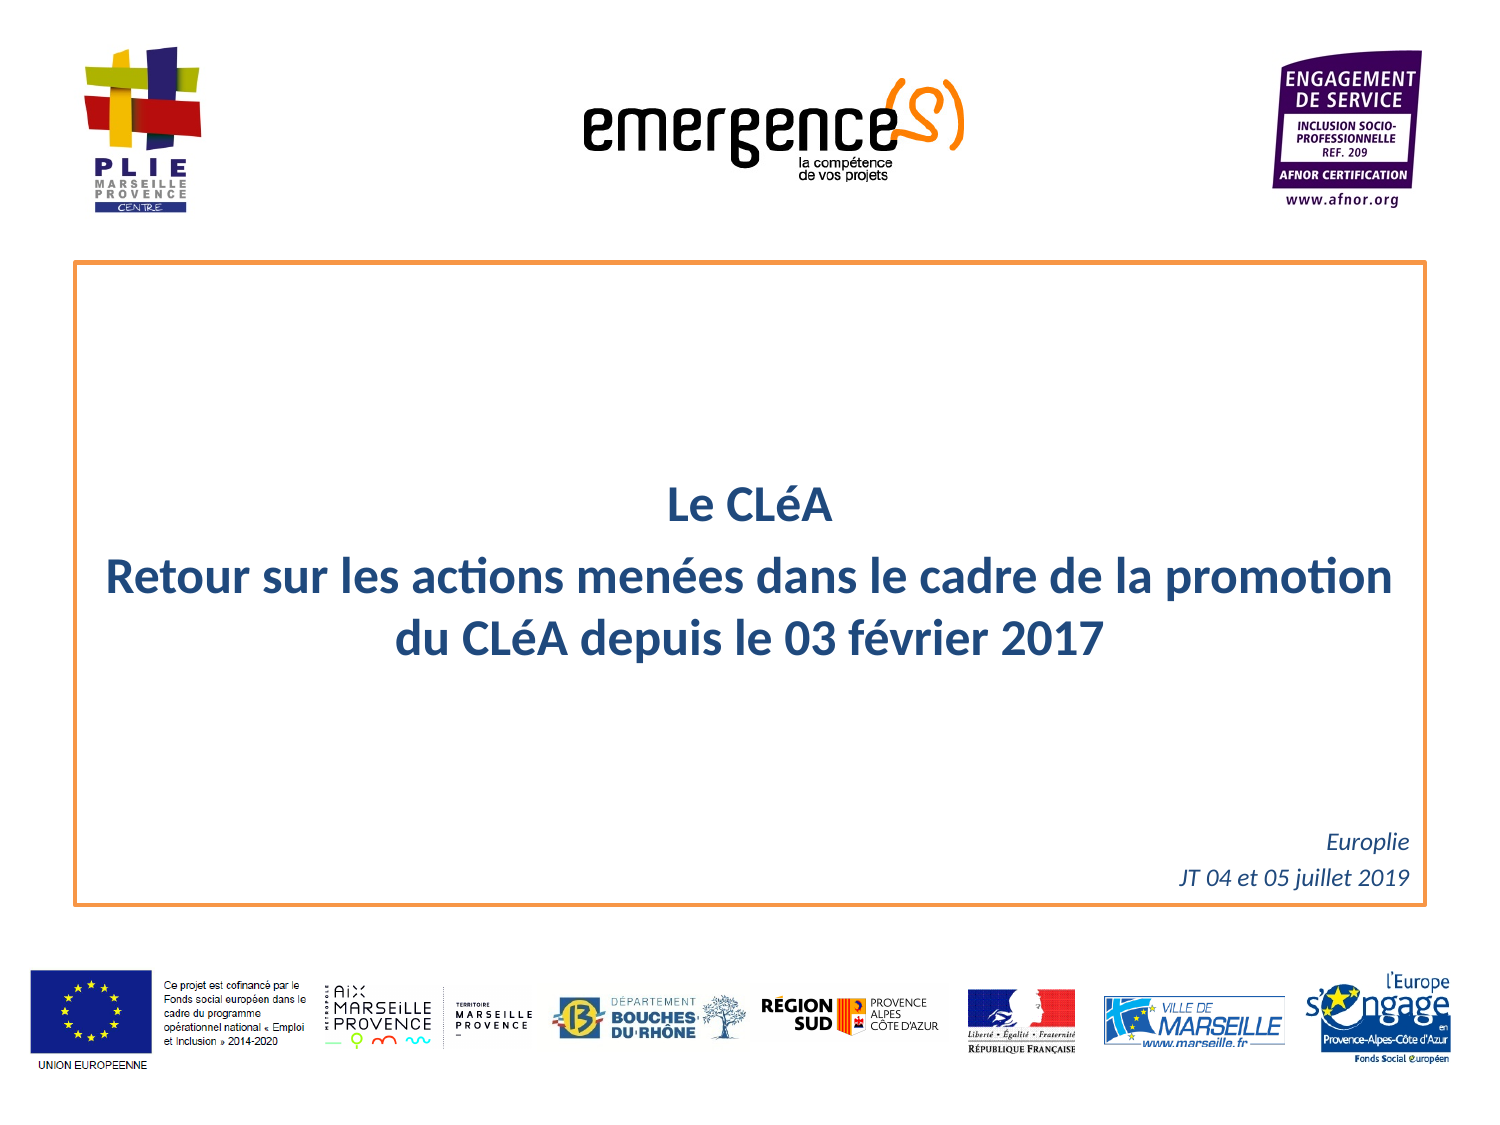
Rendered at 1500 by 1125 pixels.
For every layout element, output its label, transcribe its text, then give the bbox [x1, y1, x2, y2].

picture [324, 985, 532, 1049]
list Le CLéA Retour sur les actions menées dans le cadre de la promotion du CLéA depuis le 03 février 2017 Europlie JT 04 et 05 juillet 2019 [73, 260, 1427, 907]
picture [537, 983, 950, 1052]
picture [968, 989, 1075, 1054]
picture [40, 22, 243, 238]
picture [17, 953, 318, 1081]
picture [1305, 971, 1451, 1064]
picture [584, 77, 965, 182]
picture [1104, 996, 1285, 1047]
picture [1272, 49, 1423, 210]
